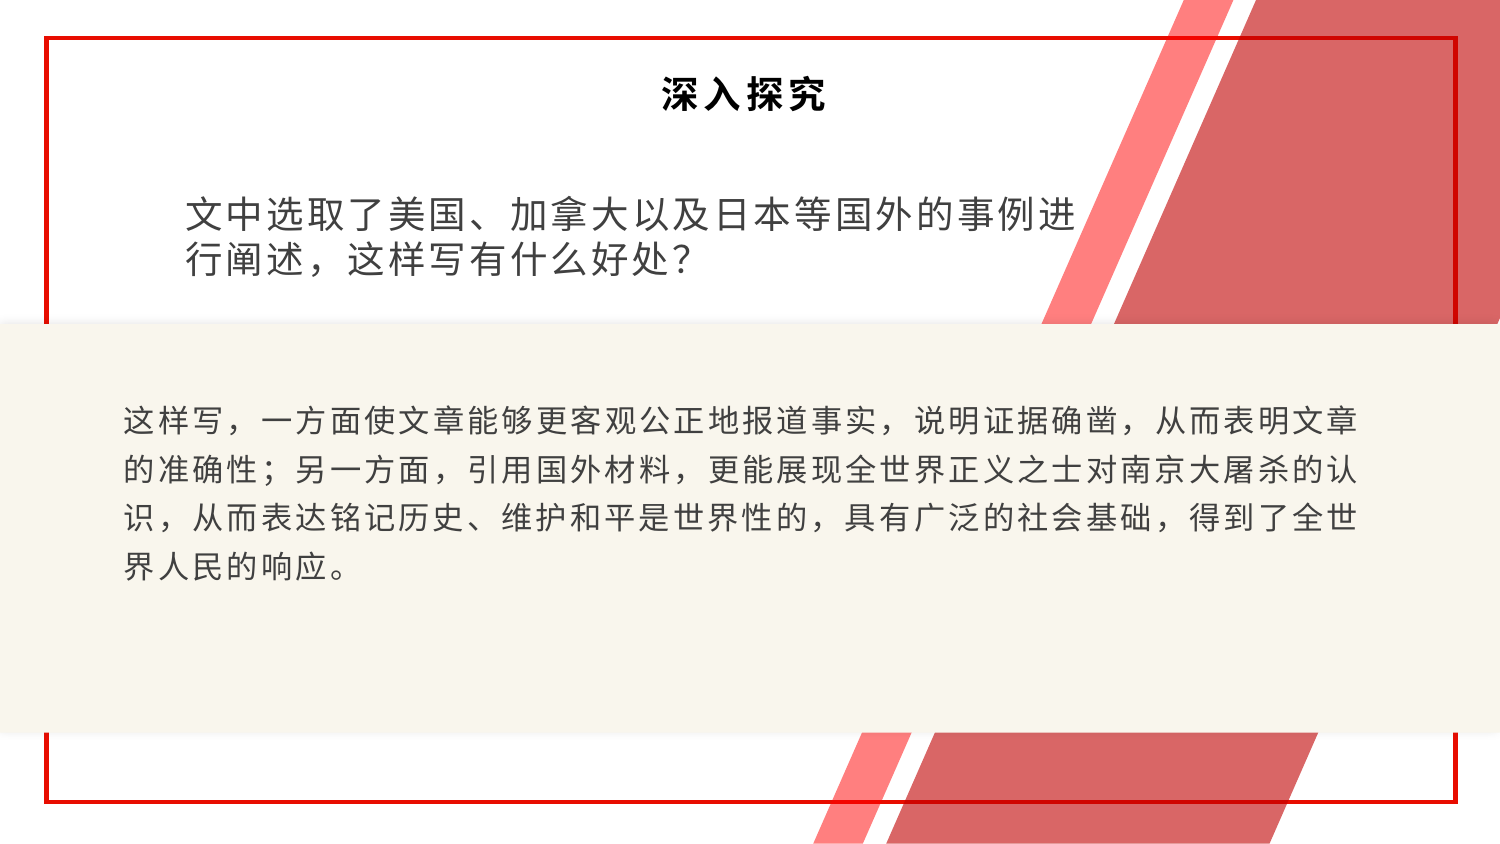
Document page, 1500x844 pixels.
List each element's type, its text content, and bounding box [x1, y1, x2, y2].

text_box [1051, 284, 1110, 298]
text_box [811, 737, 911, 844]
text_box [0, 323, 1500, 734]
text_box [1098, 0, 1235, 245]
text_box 这样写，一方面使文章能够更客观公正地报道事实，说明证据确凿，从而表明文章的准确性；另一方面，引用国外材料，更能展现全世界正义之士对南京大屠杀的认识，从而表达铭记历史、维护和平是世界性的，具有广泛的社会基础，得到了全世界人民的响应。 [112, 298, 1388, 677]
text_box 文中选取了美国、加拿大以及日本等国外的事例进行阐述，这样写有什么好处？ [173, 191, 1127, 284]
text_box [884, 737, 1318, 844]
text_box 深入探究 [650, 54, 887, 116]
text_box [1124, 0, 1500, 321]
